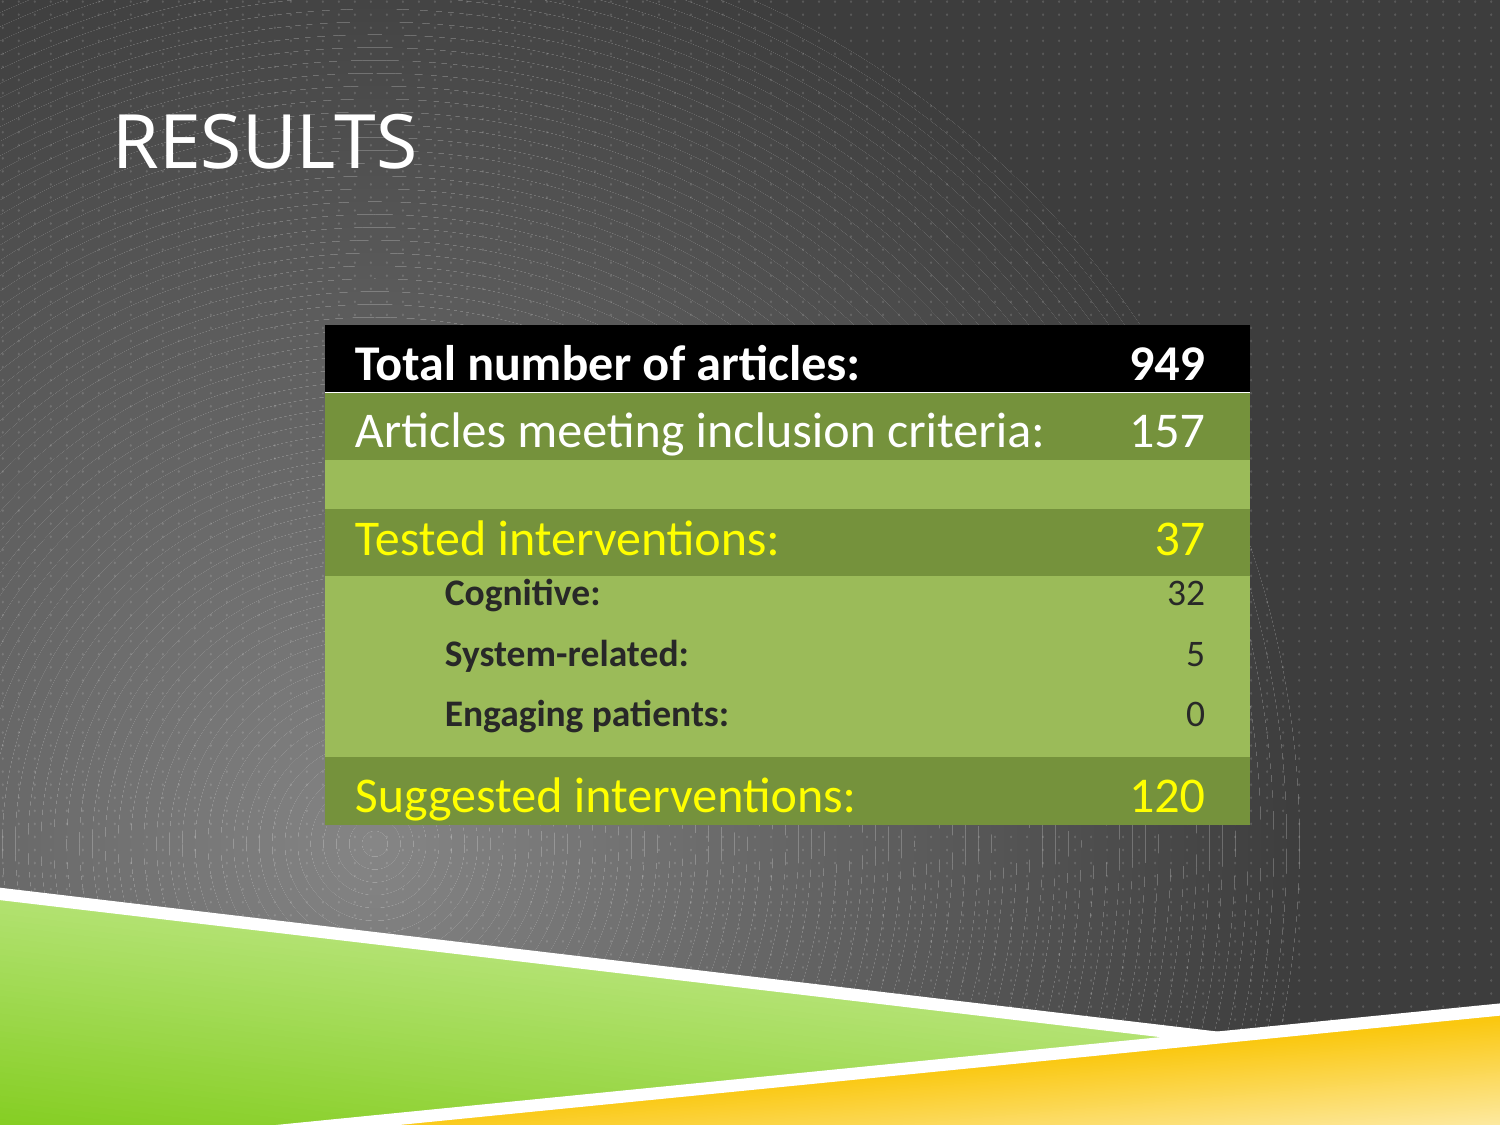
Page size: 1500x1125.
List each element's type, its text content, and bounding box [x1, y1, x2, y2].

table_cell [325, 460, 1090, 509]
table_cell System-related: [325, 636, 1090, 697]
table_header 949 [1090, 325, 1250, 392]
table_cell 157 [1090, 393, 1250, 460]
table_cell Suggested interventions: [325, 757, 1090, 825]
title RESULTS [112, 45, 1388, 233]
table_cell [1090, 460, 1250, 509]
table_cell 0 [1090, 697, 1250, 757]
table_cell Engaging patients: [325, 697, 1090, 757]
table_cell Cognitive: [325, 576, 1090, 636]
table_header Total number of articles: [325, 325, 1090, 392]
table_cell 5 [1090, 636, 1250, 697]
table_cell 37 [1090, 509, 1250, 576]
table_cell 120 [1090, 757, 1250, 825]
table_cell Tested interventions: [325, 509, 1090, 576]
table_cell 32 [1090, 576, 1250, 636]
table_cell Articles meeting inclusion criteria: [325, 393, 1090, 460]
